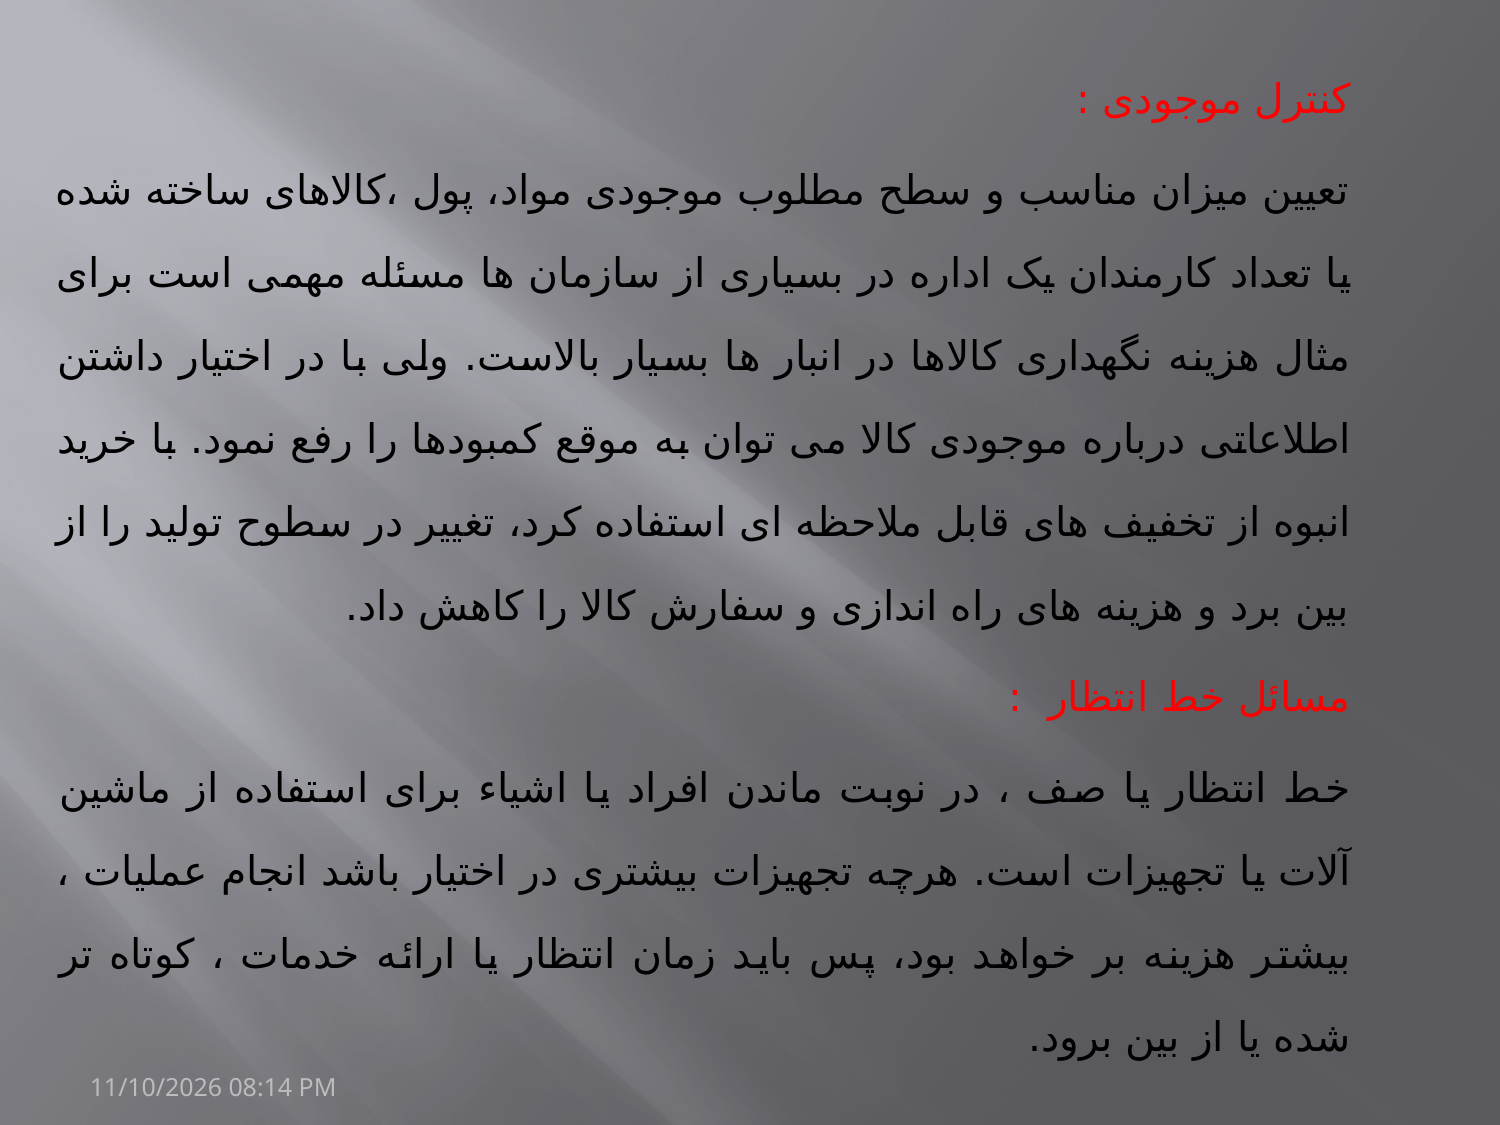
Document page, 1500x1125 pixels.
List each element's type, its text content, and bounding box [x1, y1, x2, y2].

list کنترل موجودی : تعیین میزان مناسب و سطح مطلوب موجودی مواد، پول ،کالاهای ساخته شده یا تعداد کارمندان یک اداره در بسیاری از سازمان ها مسئله مهمی است برای مثال هزینه نگهداری کالاها در انبار ها بسیار بالاست. ولی با در اختیار داشتن اطلاعاتی درباره موجودی کالا می توان به موقع کمبودها را رفع نمود. با خرید انبوه از تخفیف های قابل ملاحظه ای استفاده کرد، تغییر در سطوح تولید را از بین برد و هزینه های راه اندازی و سفارش کالا را کاهش داد. مسائل خط انتظار : خط انتظار یا صف ، در نوبت ماندن افراد یا اشیاء برای استفاده از ماشین آلات یا تجهیزات است. هرچه تجهیزات بیشتری در اختیار باشد انجام عملیات ، بیشتر هزینه بر خواهد بود، پس باید زمان انتظار یا ارائه خدمات ، کوتاه تر شده یا از بین برود. [41, 30, 1447, 1083]
slide_number 20/مارس/1 [75, 1052, 425, 1113]
